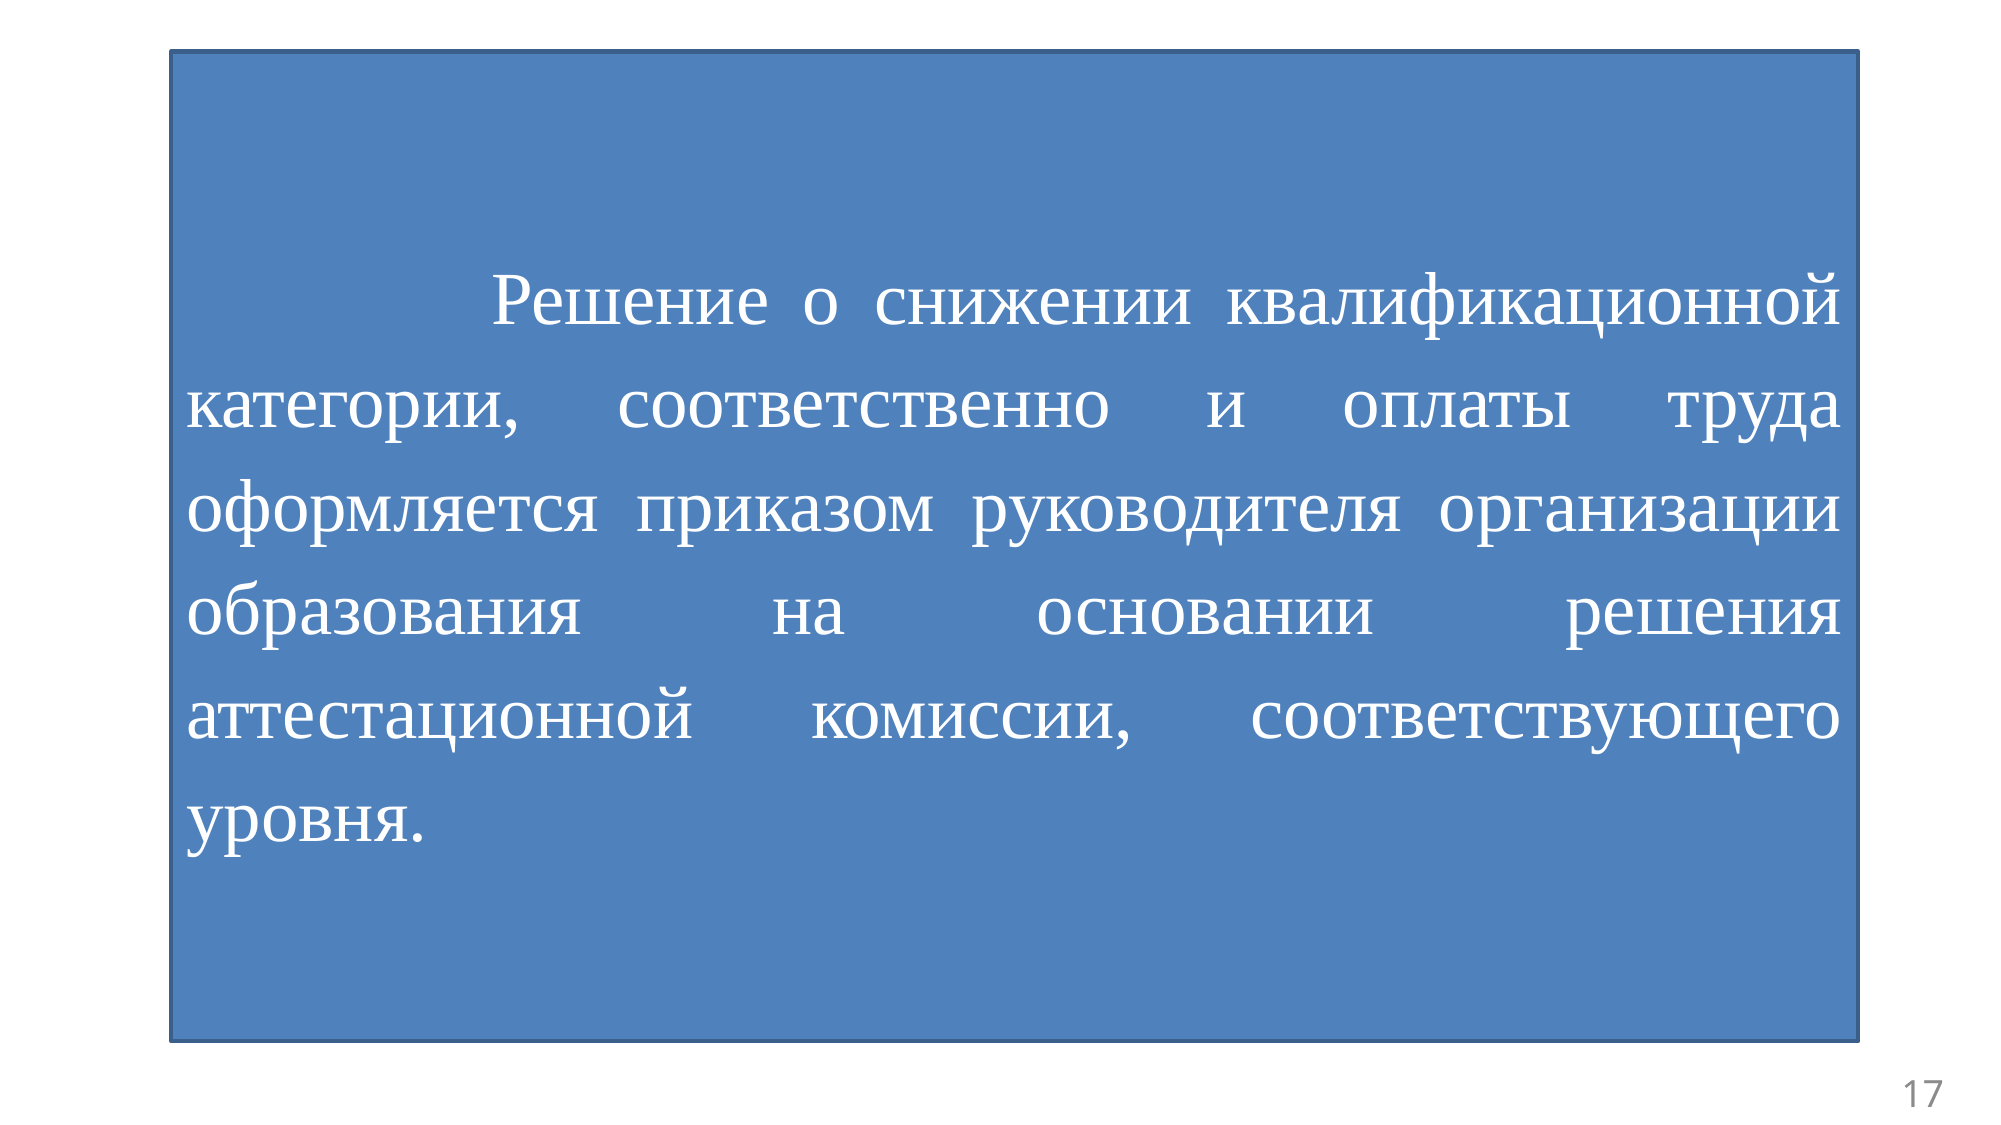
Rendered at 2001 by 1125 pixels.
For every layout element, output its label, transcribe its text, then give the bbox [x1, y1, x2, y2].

slide_number 17 [1492, 1065, 1960, 1125]
text_box Решение о снижении квалификационной категории, соответственно и оплаты труда оформляется приказом руководителя организации образования на основании решения аттестационной комиссии, соответствующего уровня. [169, 49, 1860, 1043]
